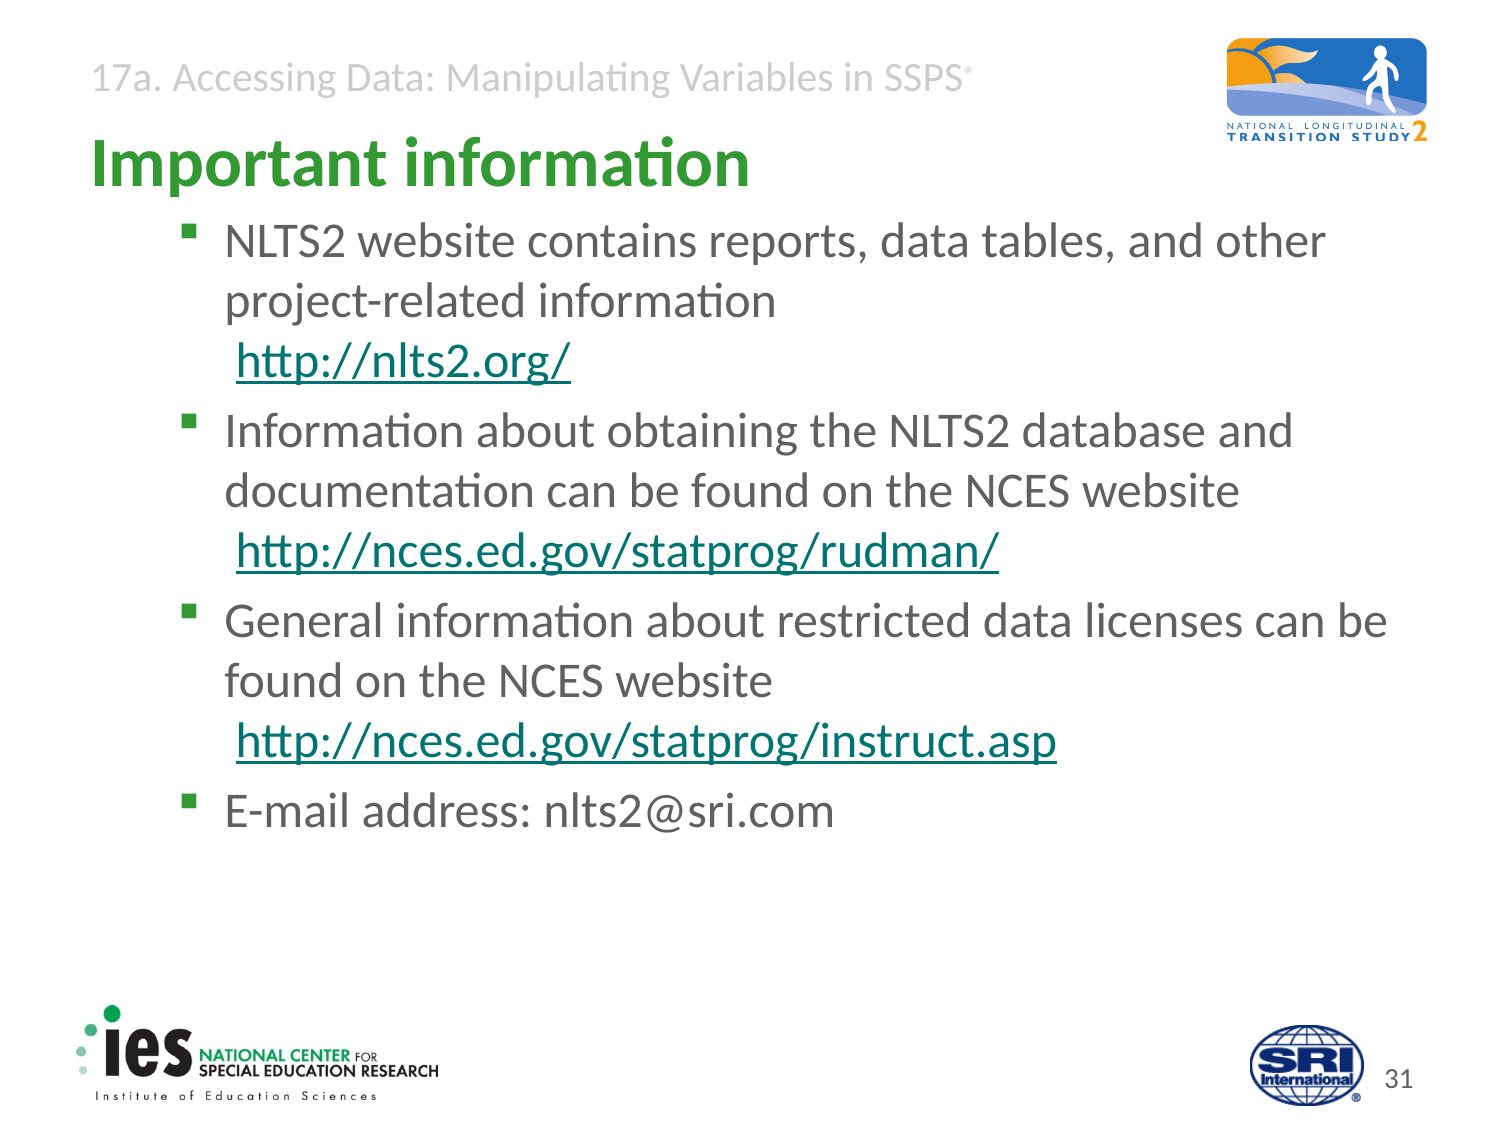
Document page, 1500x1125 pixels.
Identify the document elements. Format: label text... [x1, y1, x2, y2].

slide_number 30 [1324, 1051, 1429, 1125]
picture [1250, 1025, 1364, 1106]
list NLTS2 website contains reports, data tables, and other project-related information http://nlts2.org/ Information about obtaining the NLTS2 database and documentation can be found on the NCES website http://nces.ed.gov/statprog/rudman/ General information about restricted data licenses can be found on the NCES website http://nces.ed.gov/statprog/instruct.asp E-mail address: nlts2@sri.com [87, 199, 1438, 943]
picture [76, 1005, 438, 1100]
title Important information [74, 90, 1426, 226]
